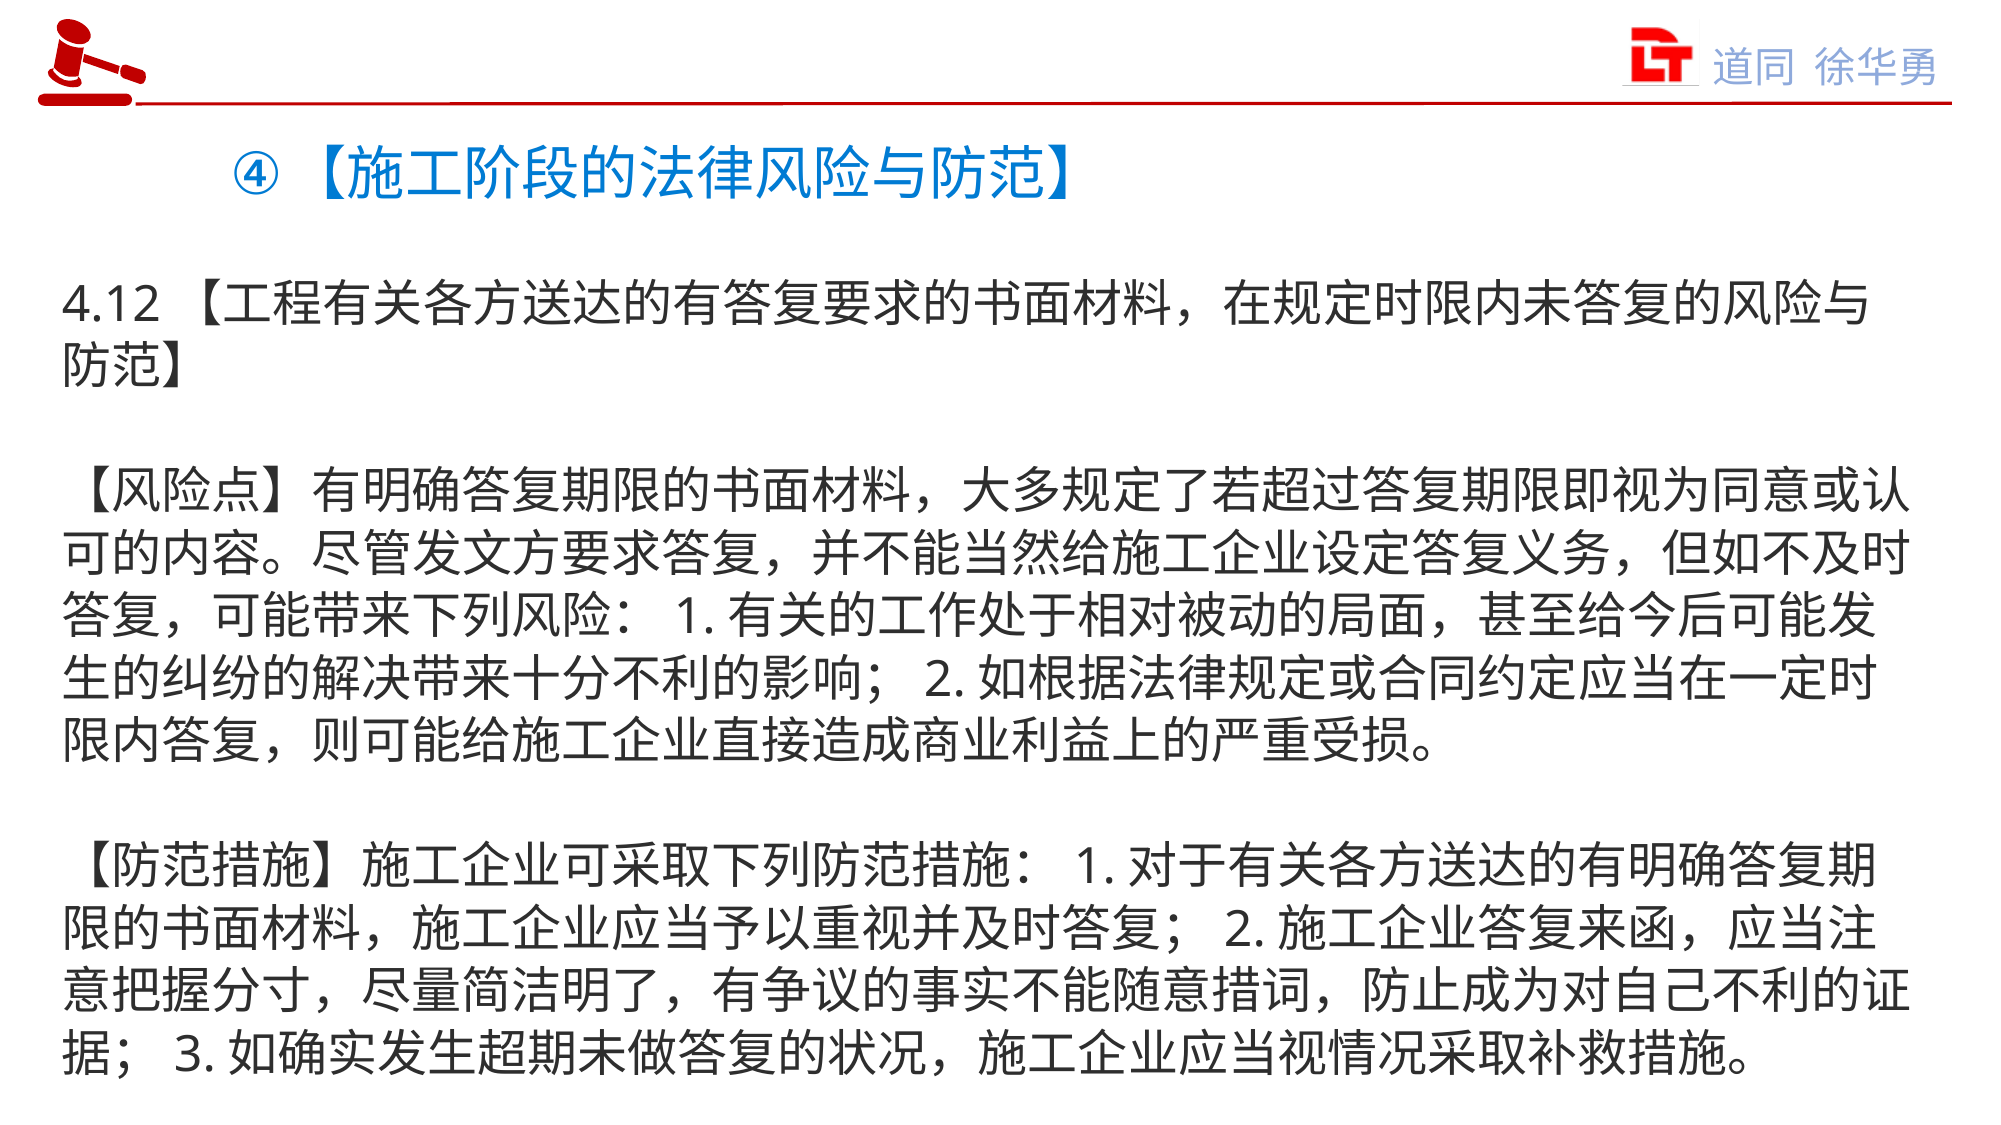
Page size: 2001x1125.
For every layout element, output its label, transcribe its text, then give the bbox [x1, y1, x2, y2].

picture [1622, 19, 1699, 97]
text_box 【施工阶段的法律风险与防范】 4.12【工程有关各方送达的有答复要求的书面材料，在规定时限内未答复的风险与防范】 【风险点】有明确答复期限的书面材料，大多规定了若超过答复期限即视为同意或认可的内容。尽管发文方要求答复，并不能当然给施工企业设定答复义务，但如不及时答复，可能带来下列风险：1.有关的工作处于相对被动的局面，甚至给今后可能发生的纠纷的解决带来十分不利的影响；2.如根据法律规定或合同约定应当在一定时限内答复，则可能给施工企业直接造成商业利益上的严重受损。 【防范措施】施工企业可采取下列防范措施：1.对于有关各方送达的有明确答复期限的书面材料，施工企业应当予以重视并及时答复；2.施工企业答复来函，应当注意把握分寸，尽量简洁明了，有争议的事实不能随意措词，防止成为对自己不利的证据；3.如确实发生超期未做答复的状况，施工企业应当视情况采取补救措施。 [47, 136, 1928, 1089]
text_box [37, 17, 1954, 106]
